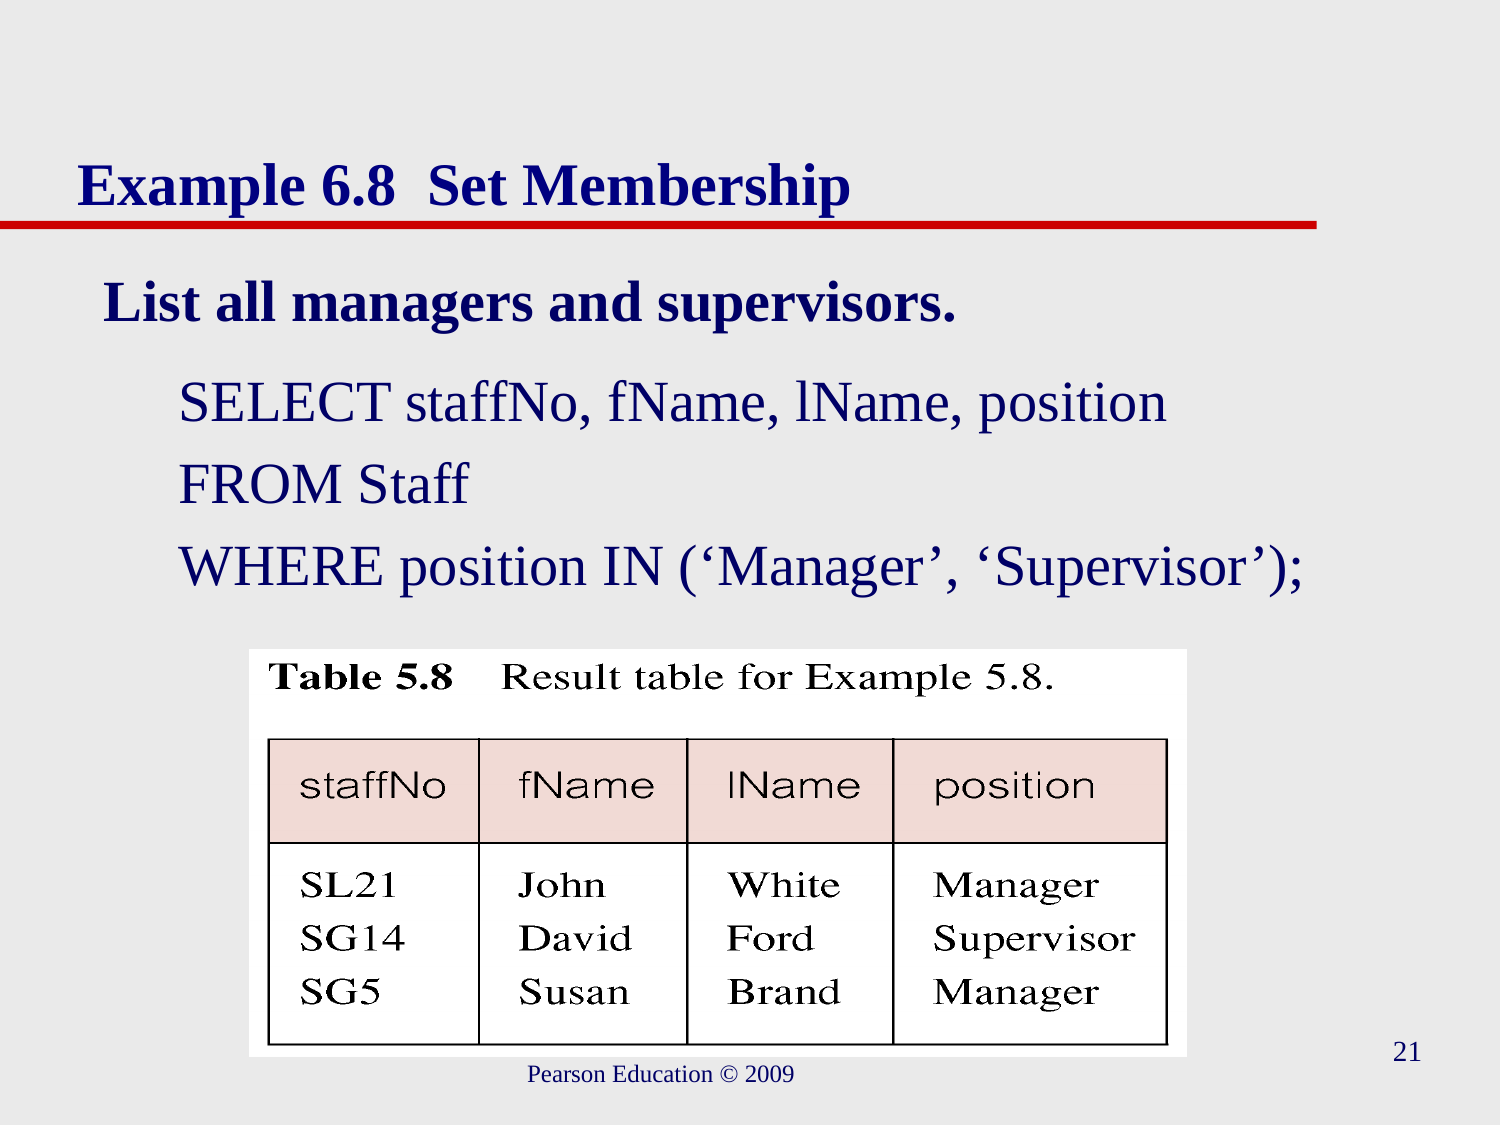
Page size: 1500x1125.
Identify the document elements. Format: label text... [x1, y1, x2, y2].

picture [249, 649, 1188, 1057]
title Example 6.8 Set Membership [62, 43, 1338, 226]
slide_number 21 [1124, 1012, 1438, 1088]
text_box Pearson Education © 2009 [512, 1065, 1038, 1095]
list List all managers and supervisors. SELECT staffNo, fName, lName, position FROM Staff WHERE position IN (‘Manager’, ‘Supervisor’); [88, 255, 1427, 931]
